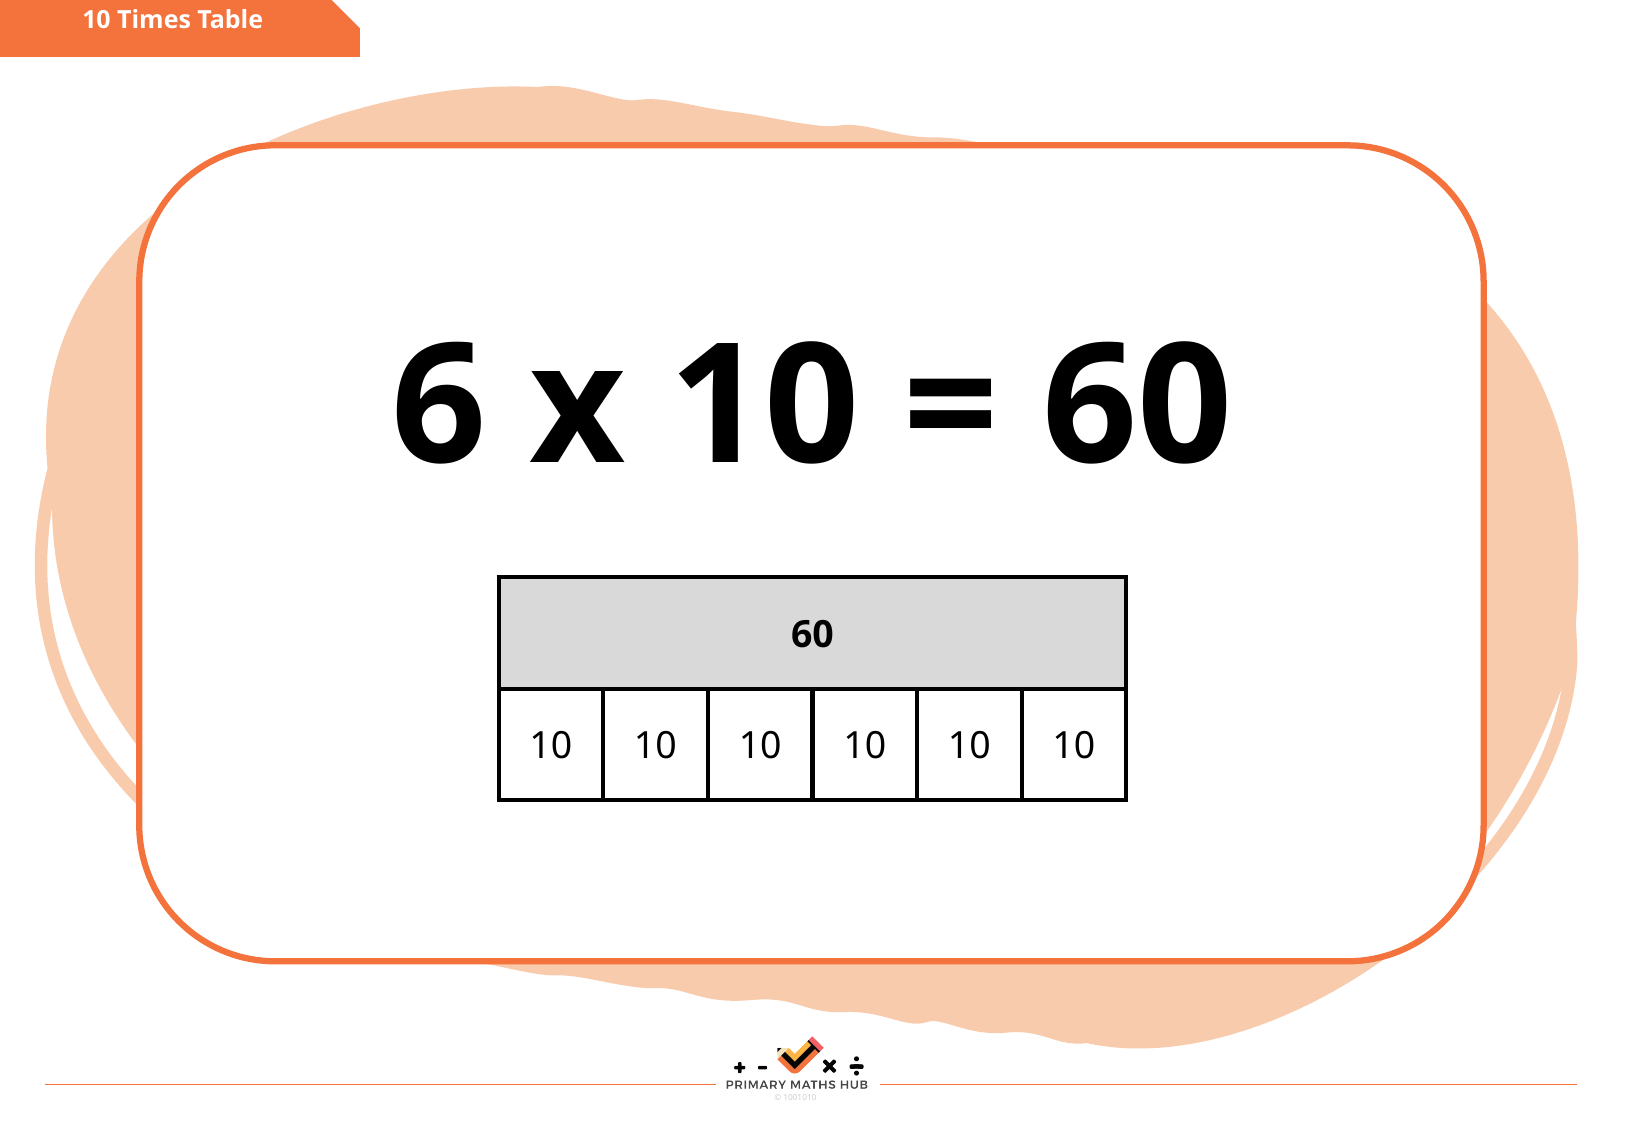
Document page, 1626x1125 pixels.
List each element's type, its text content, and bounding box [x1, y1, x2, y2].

text_box [138, 144, 1485, 963]
table_cell 10 [919, 691, 1020, 798]
text_box [39, 214, 155, 799]
text_box [1479, 300, 1579, 867]
text_box [496, 960, 1374, 1044]
text_box 6 x 10 = 60 [140, 288, 1485, 503]
table_cell 10 [501, 691, 601, 798]
text_box [273, 91, 956, 144]
text_box 10 Times Table [0, 0, 361, 58]
picture [722, 1034, 872, 1094]
table_cell 10 [605, 691, 706, 798]
table_cell 10 [815, 691, 915, 798]
table_cell 10 [1024, 691, 1124, 798]
table_header 60 [501, 579, 1124, 687]
table_cell 10 [710, 691, 810, 798]
text_box © 1001010 [720, 1084, 870, 1110]
